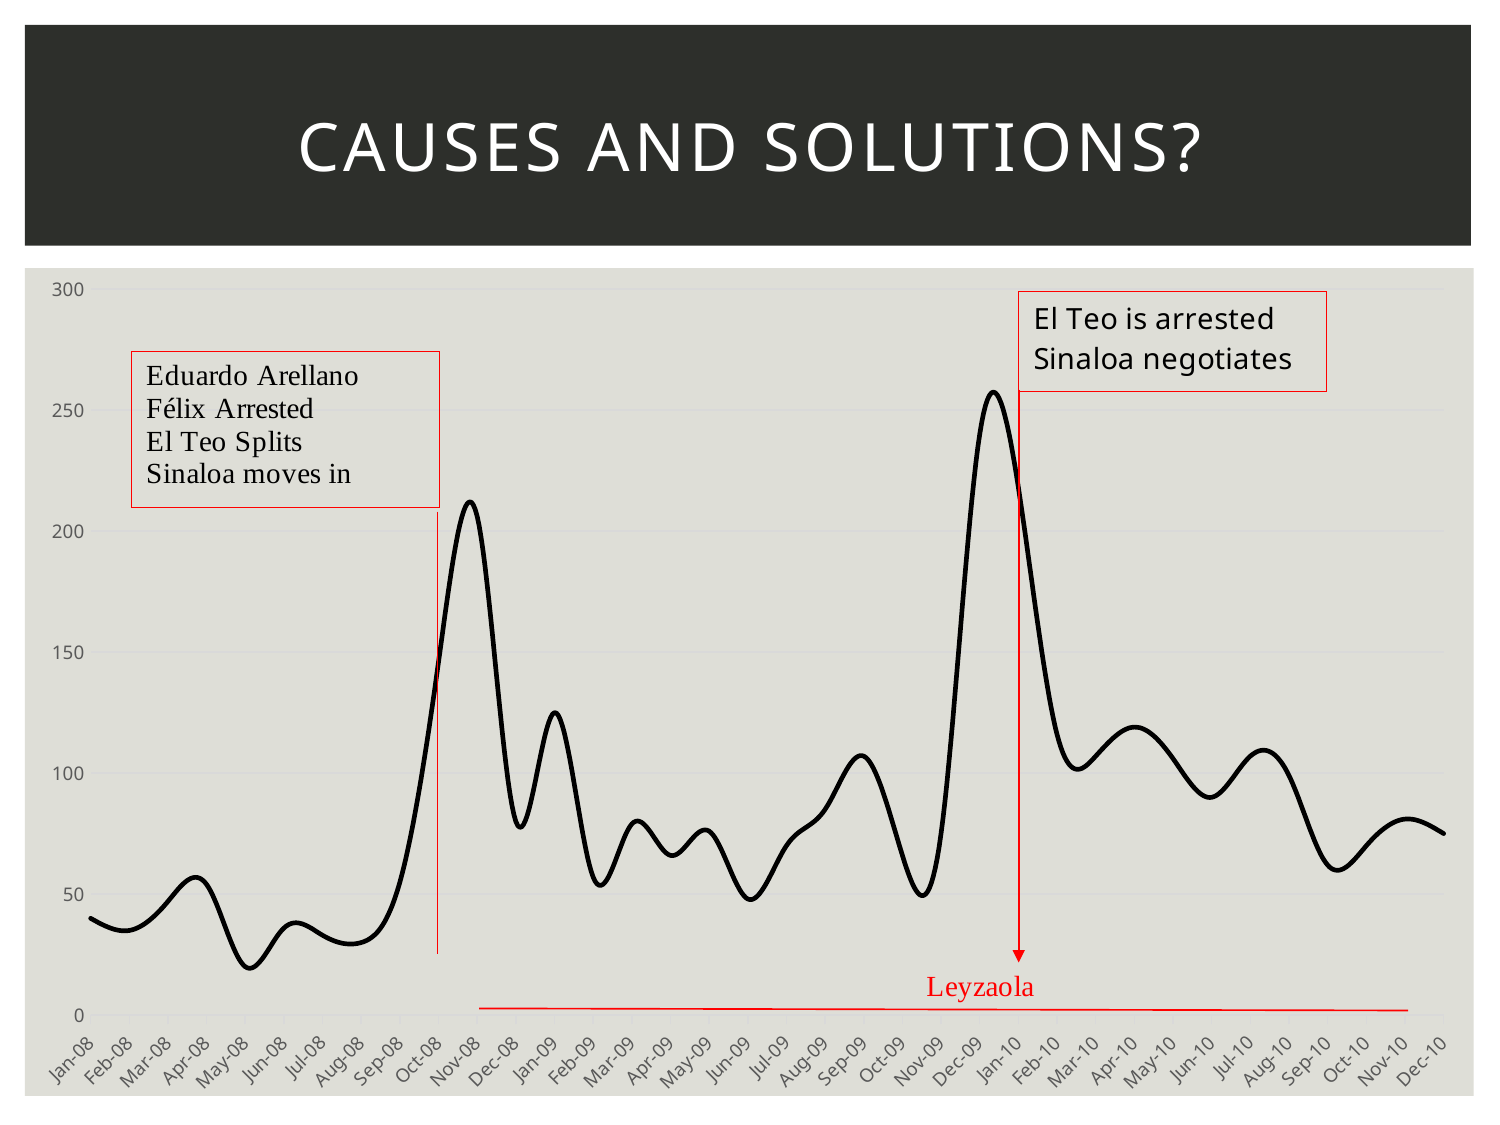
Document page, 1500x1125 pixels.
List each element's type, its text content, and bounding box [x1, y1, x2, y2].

title Causes and solutions? [62, 58, 1438, 232]
chart [26, 275, 1472, 1103]
